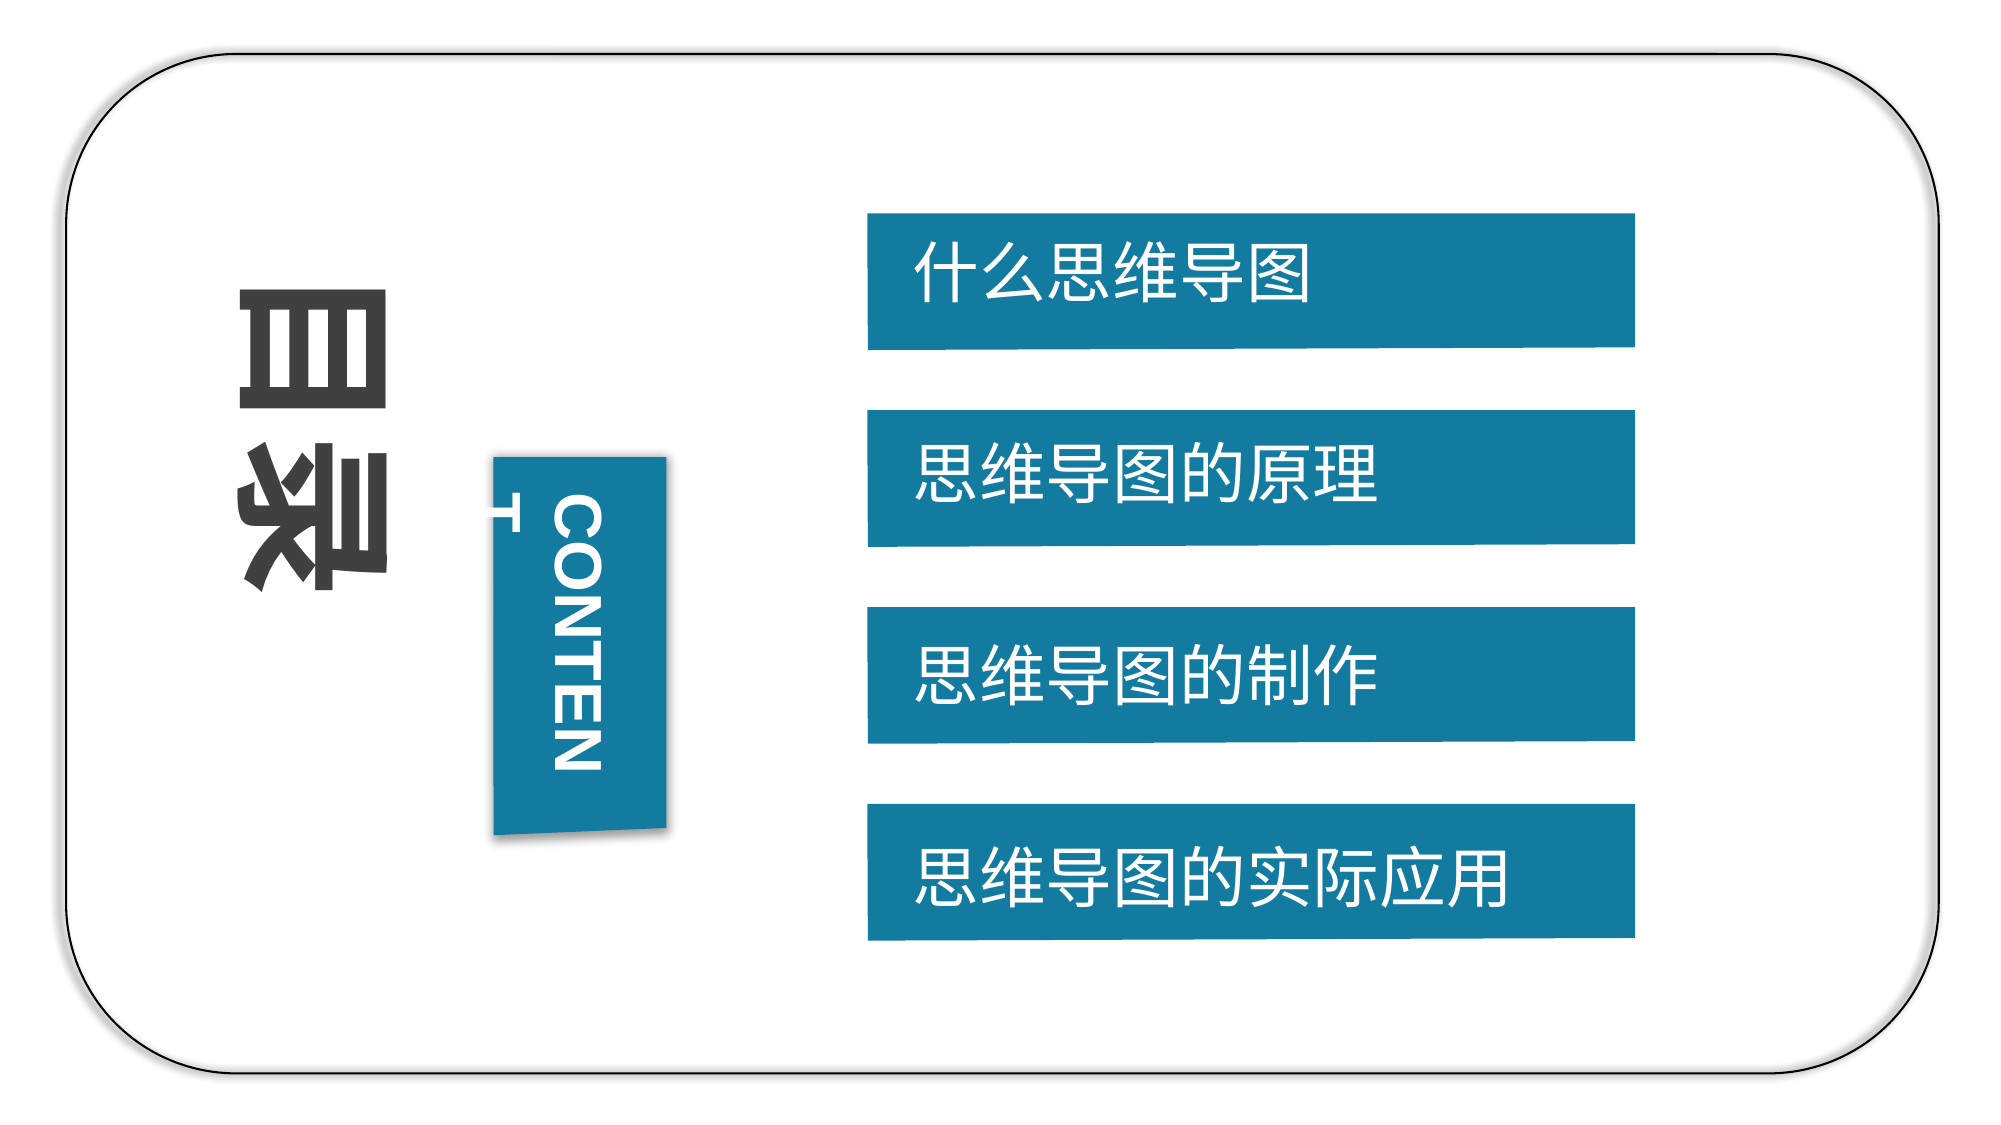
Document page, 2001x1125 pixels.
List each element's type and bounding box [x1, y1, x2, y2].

text_box [867, 213, 1636, 350]
text_box [867, 803, 1636, 941]
text_box [493, 457, 667, 836]
text_box [65, 52, 1940, 1075]
text_box [867, 606, 1636, 744]
text_box [867, 410, 1636, 547]
